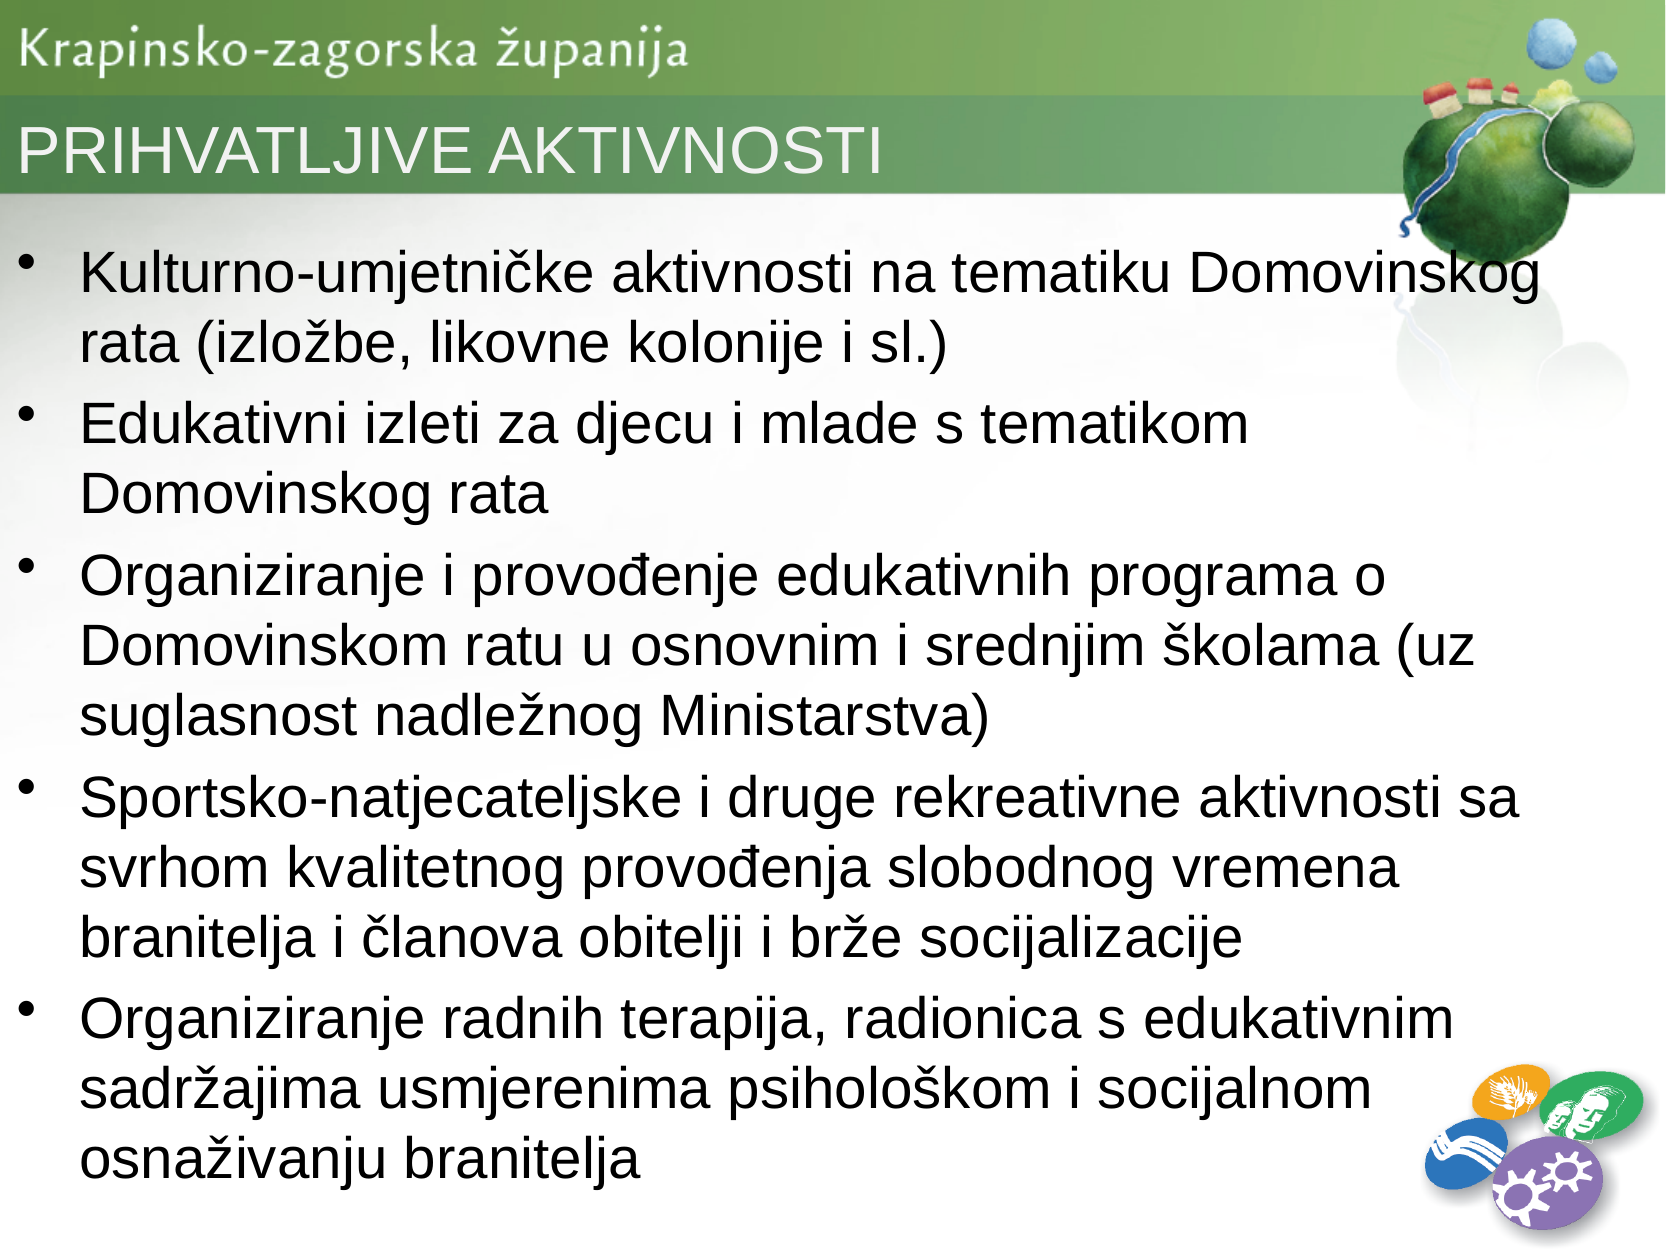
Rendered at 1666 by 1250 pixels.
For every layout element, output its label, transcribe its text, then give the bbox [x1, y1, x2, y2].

list PRIHVATLJIVE AKTIVNOSTI Kulturno-umjetničke aktivnosti na tematiku Domovinskog rata (izložbe, likovne kolonije i sl.) Edukativni izleti za djecu i mlade s tematikom Domovinskog rata Organiziranje i provođenje edukativnih programa o Domovinskom ratu u osnovnim i srednjim školama (uz suglasnost nadležnog Ministarstva) Sportsko-natjecateljske i druge rekreativne aktivnosti sa svrhom kvalitetnog provođenja slobodnog vremena branitelja i članova obitelji i brže socijalizacije Organiziranje radnih terapija, radionica s edukativnim sadržajima usmjerenima psihološkom i socijalnom osnaživanju branitelja [0, 98, 1632, 1220]
picture [0, 0, 1666, 1250]
